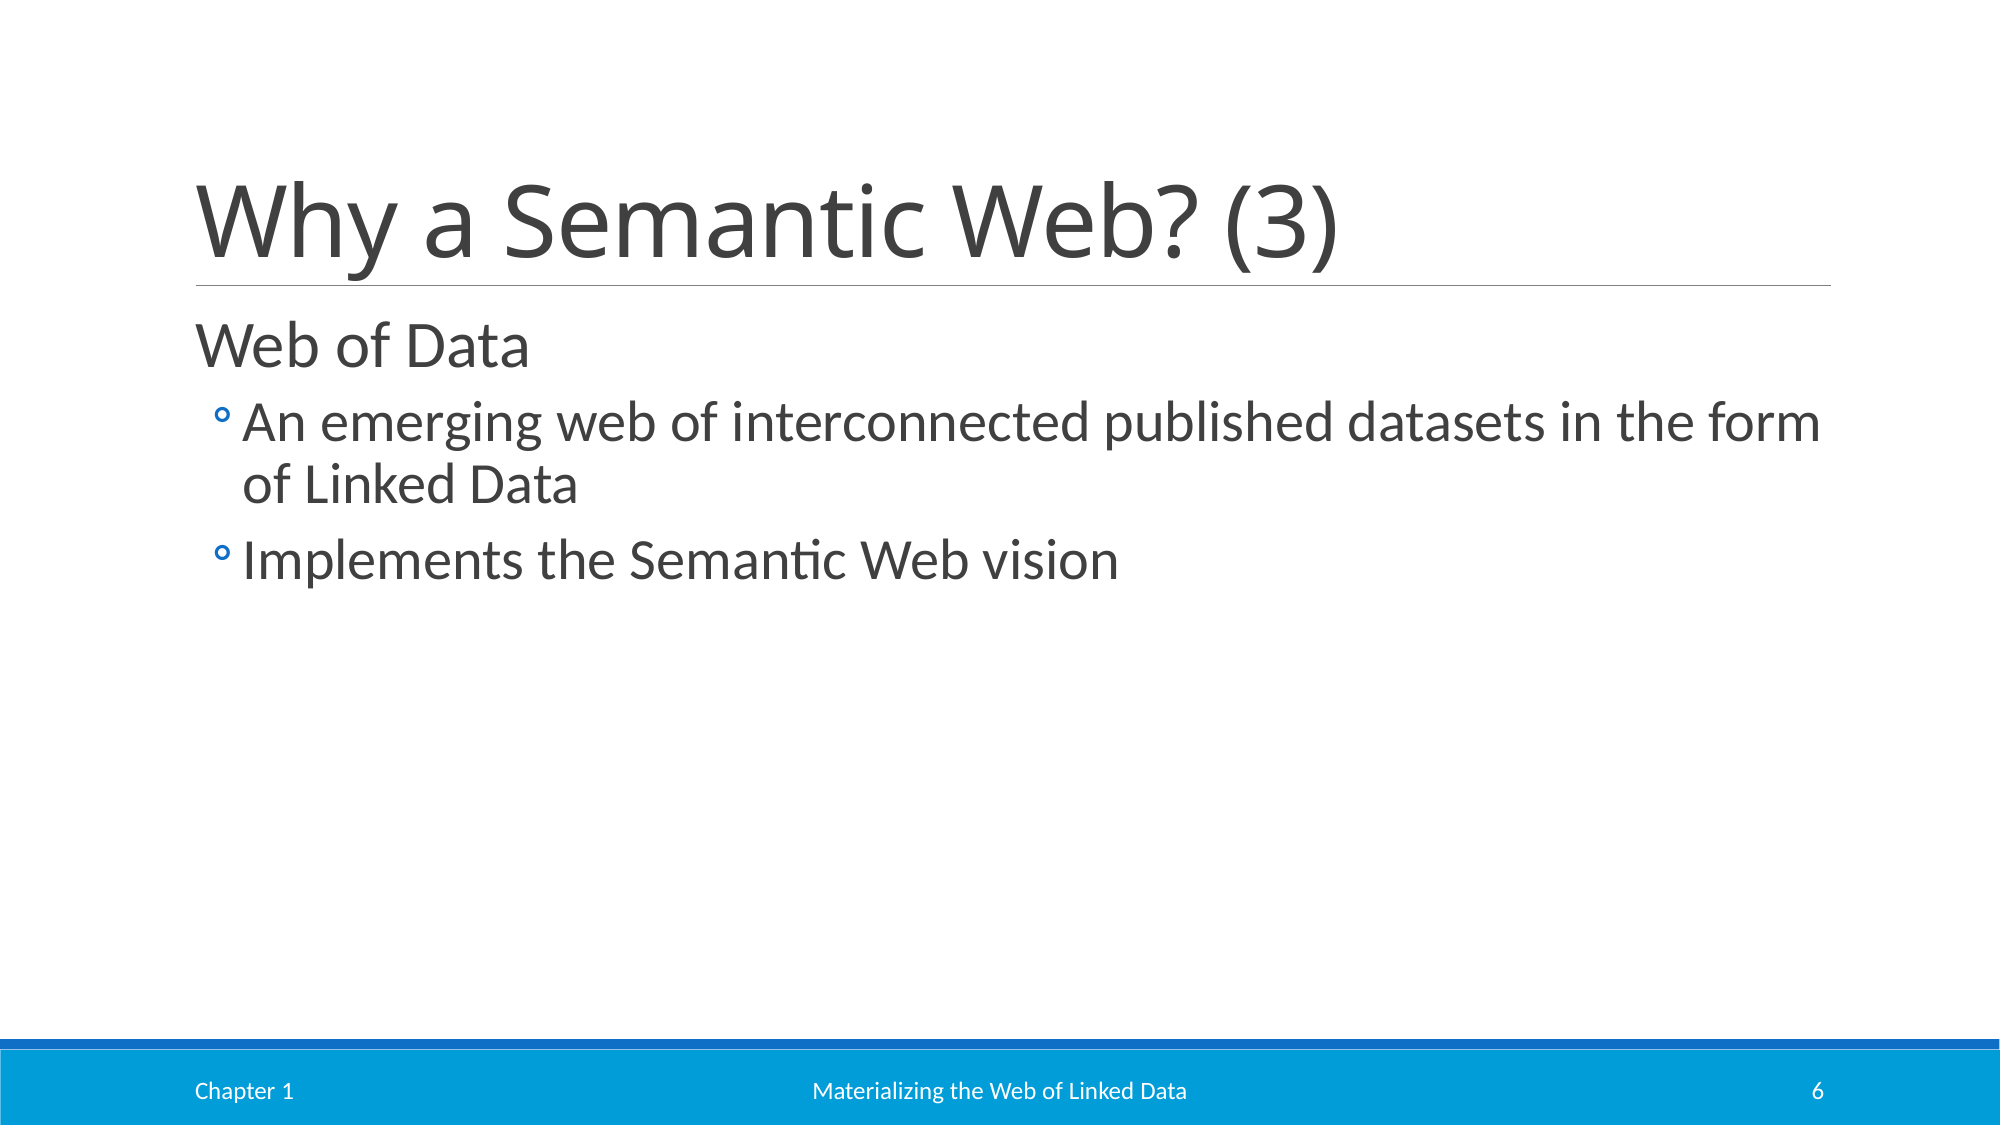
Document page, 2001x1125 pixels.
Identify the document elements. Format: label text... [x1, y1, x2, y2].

footer Materializing the Web of Linked Data [604, 1059, 1396, 1120]
list Web of Data An emerging web of interconnected published datasets in the form of Linked Data Implements the Semantic Web vision [180, 302, 1830, 963]
slide_number 6 [1624, 1059, 1840, 1120]
title Why a Semantic Web? (3) [180, 47, 1830, 285]
slide_number Chapter 1 [180, 1059, 586, 1120]
